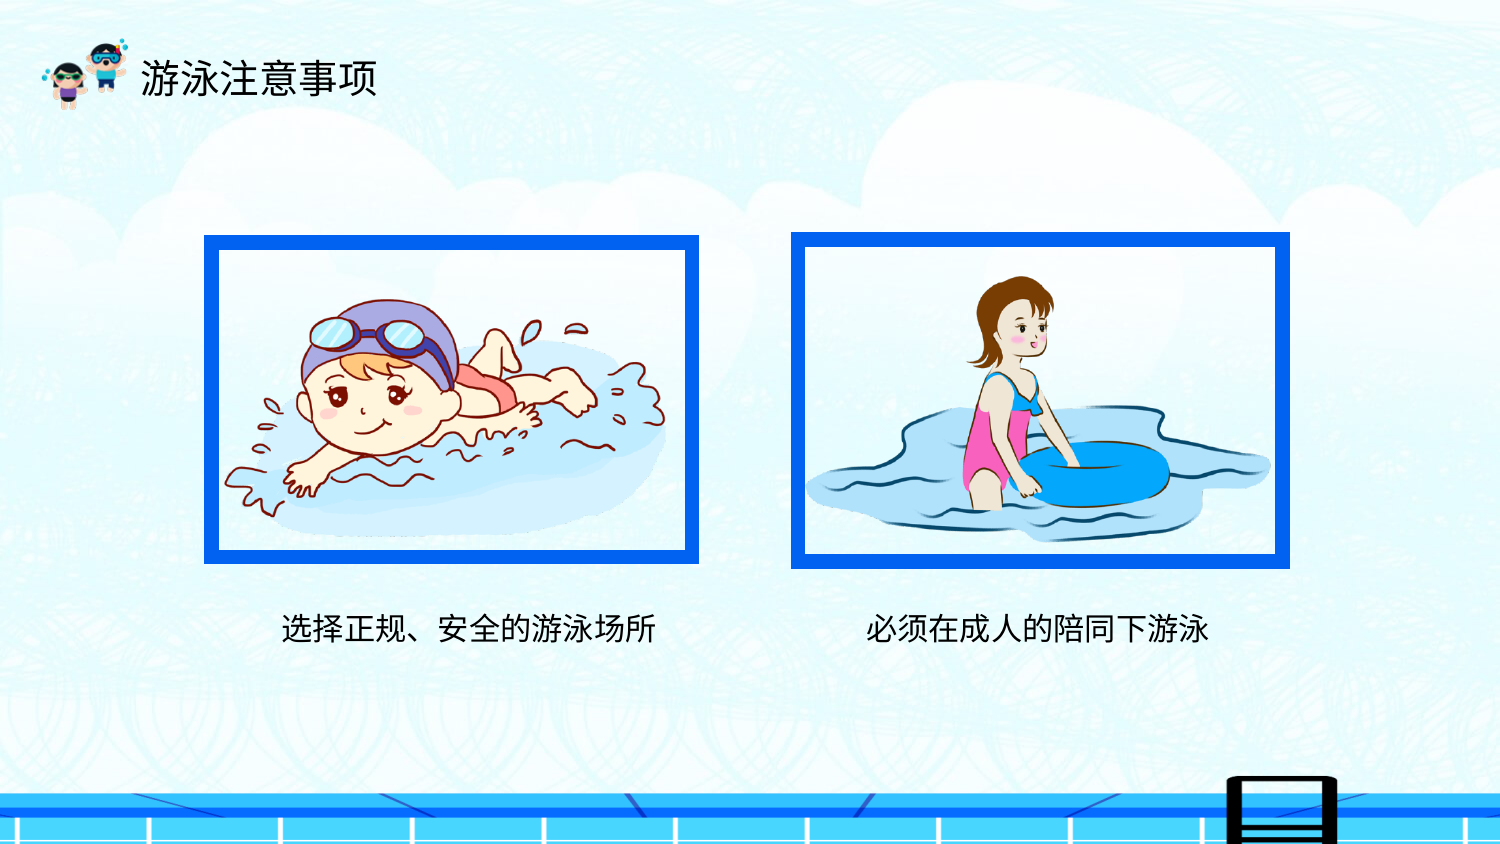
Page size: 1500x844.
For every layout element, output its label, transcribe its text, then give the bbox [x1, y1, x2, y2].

picture [0, 0, 1500, 844]
text_box 选择正规、安全的游泳场所 [266, 601, 672, 654]
text_box 必须在成人的陪同下游泳 [807, 601, 1269, 654]
